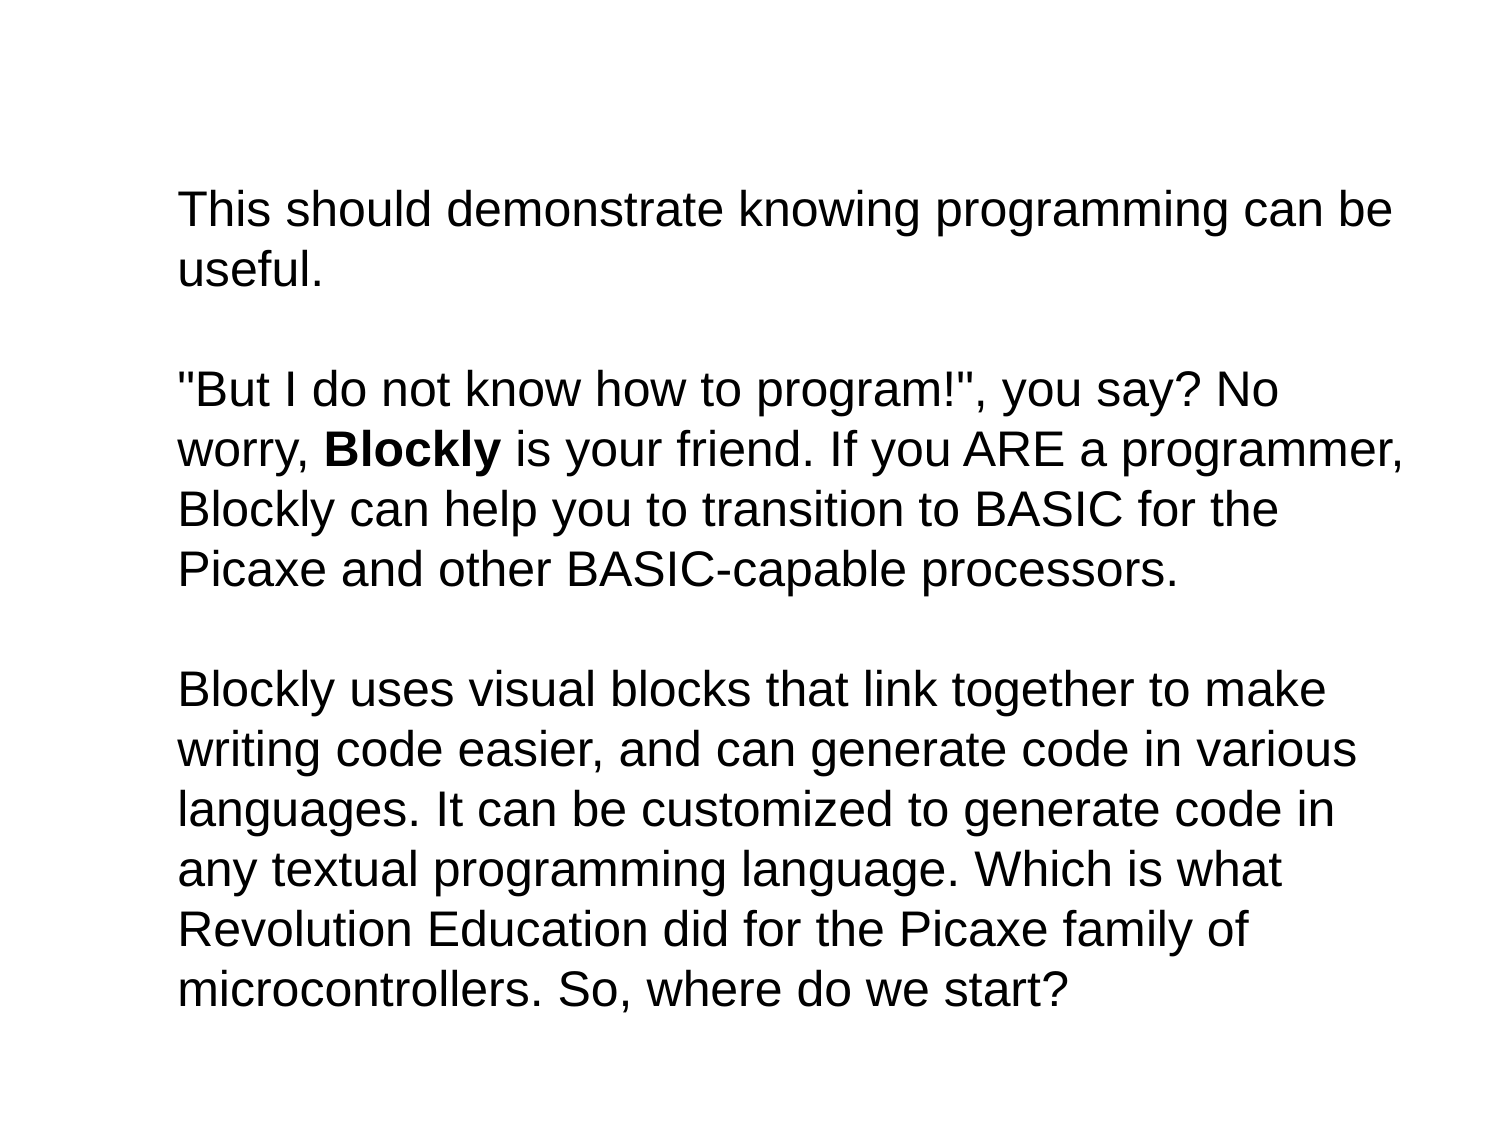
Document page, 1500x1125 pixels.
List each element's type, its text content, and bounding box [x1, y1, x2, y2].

text_box This should demonstrate knowing programming can be useful. "But I do not know how to program!", you say? No worry, Blockly is your friend. If you ARE a programmer, Blockly can help you to transition to BASIC for the Picaxe and other BASIC-capable processors. Blockly uses visual blocks that link together to make writing code easier, and can generate code in various languages. It can be customized to generate code in any textual programming language. Which is what Revolution Education did for the Picaxe family of microcontrollers. So, where do we start? [162, 168, 1425, 1024]
